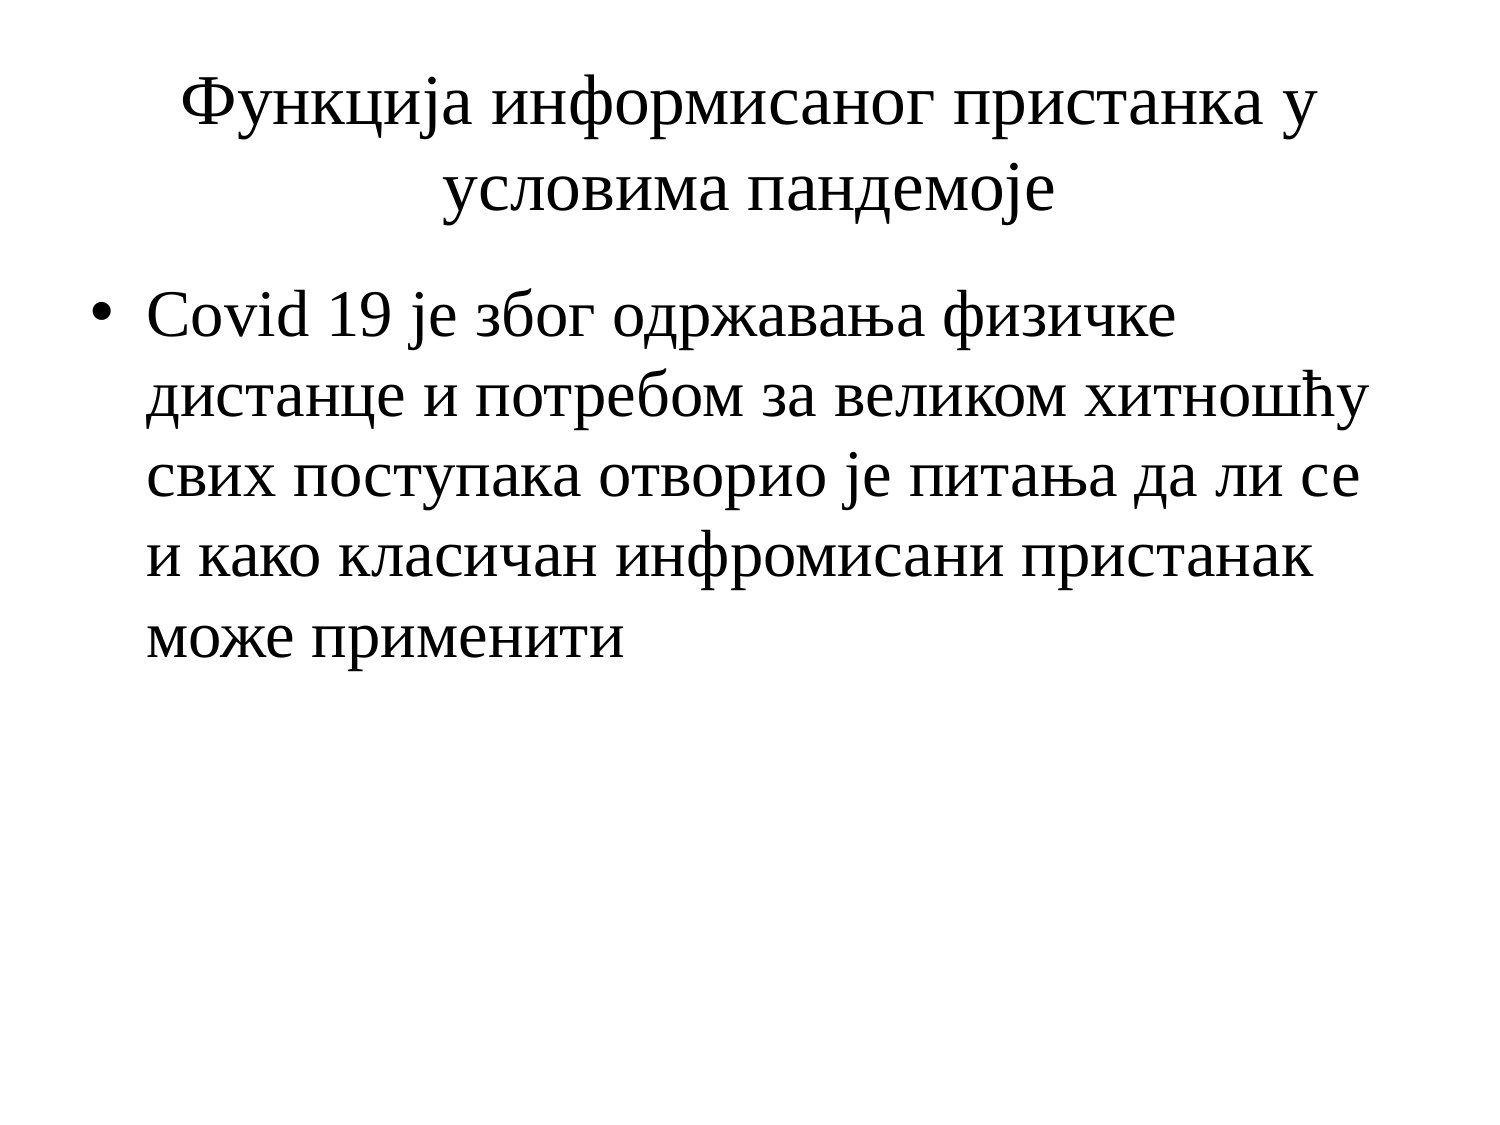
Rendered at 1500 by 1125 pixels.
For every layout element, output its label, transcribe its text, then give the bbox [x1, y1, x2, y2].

title Функција информисаног пристанка у условима пандемоје [75, 45, 1425, 233]
list Covid 19 је због одржавања физичке дистанце и потребом за великом хитношћу свих поступака отворио је питања да ли се и како класичан инфромисани пристанак може применити [75, 262, 1425, 1005]
